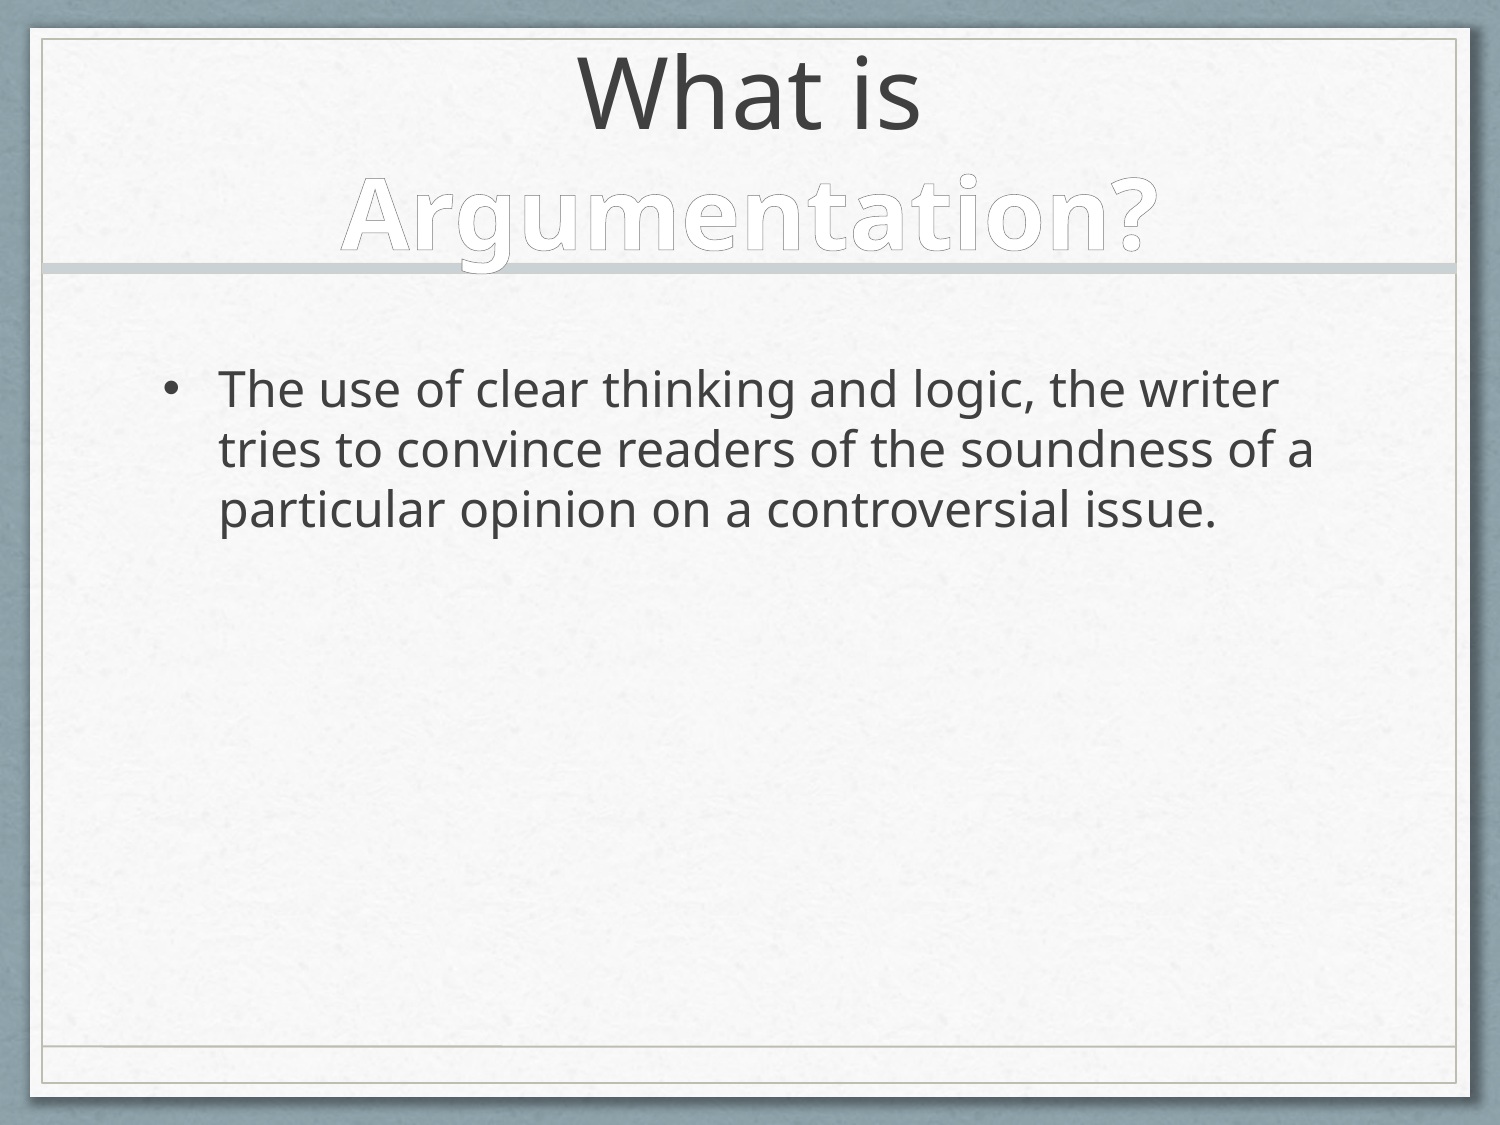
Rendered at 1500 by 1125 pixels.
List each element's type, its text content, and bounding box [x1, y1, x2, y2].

picture [30, 28, 1470, 1097]
title What is Argumentation? [147, 40, 1353, 260]
list The use of clear thinking and logic, the writer tries to convince readers of the soundness of a particular opinion on a controversial issue. [147, 350, 1353, 995]
